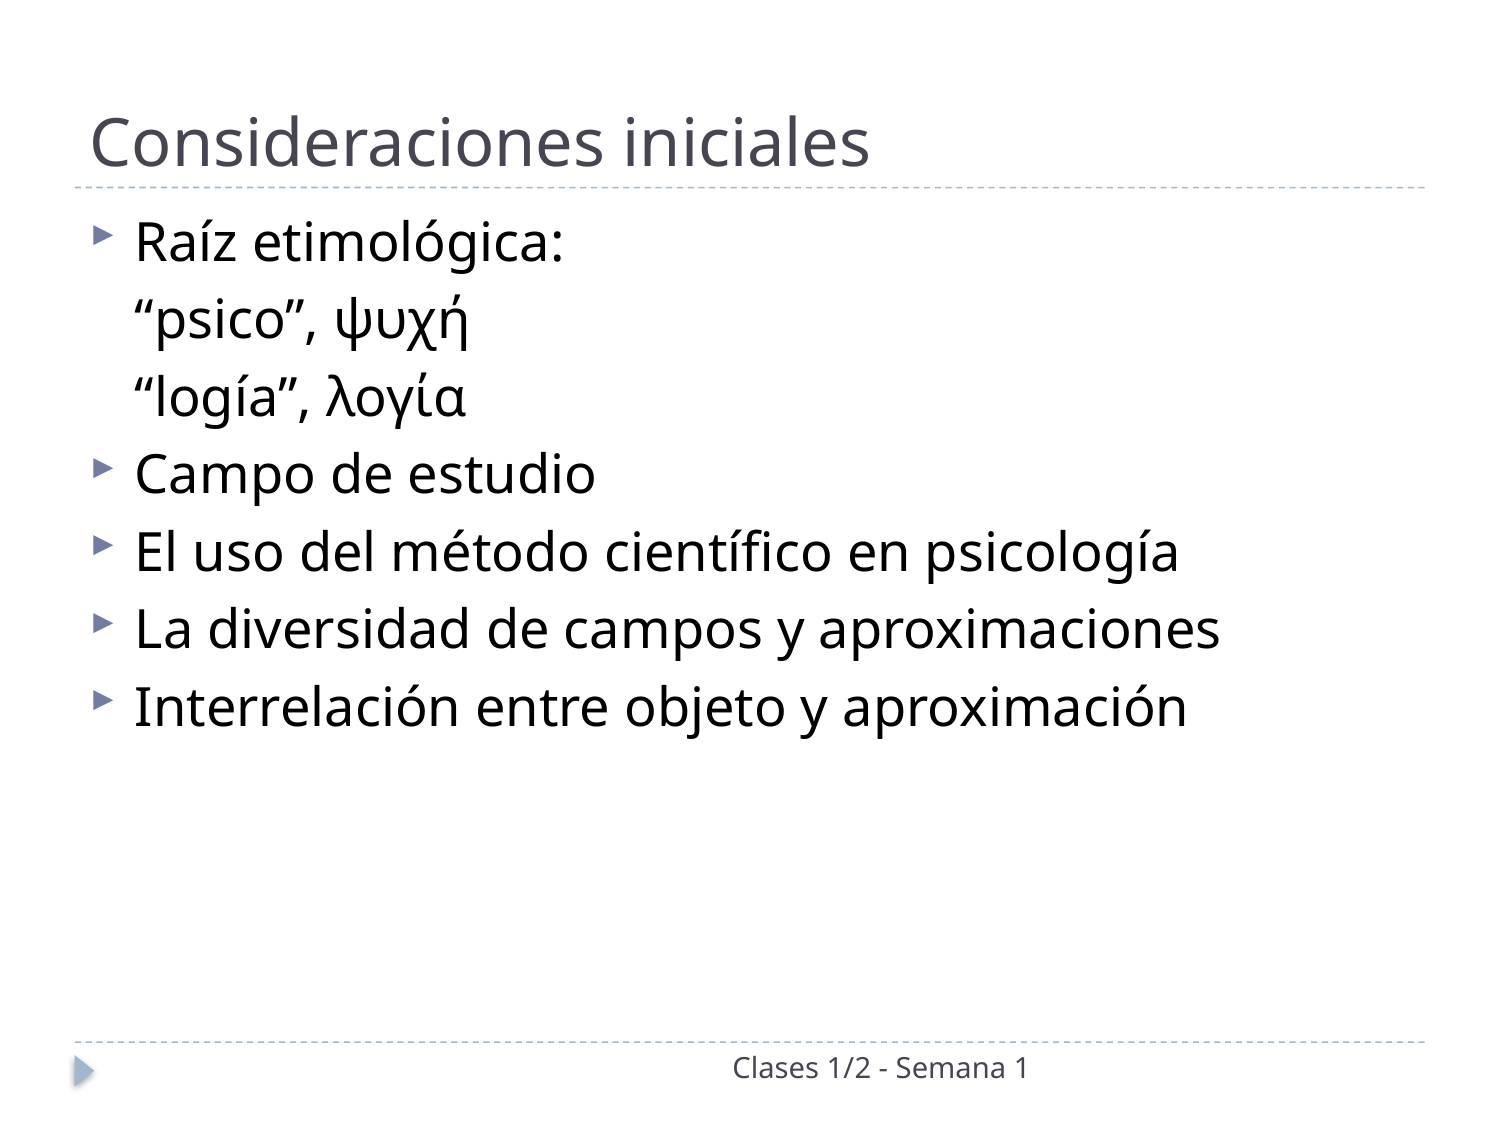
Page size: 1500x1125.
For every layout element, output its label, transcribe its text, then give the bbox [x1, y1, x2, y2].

footer Clases 1/2 - Semana 1 [475, 1042, 1046, 1103]
title Consideraciones iniciales [75, 24, 1425, 188]
list Raíz etimológica: “psico”, ψυχή “logía”, λογία Campo de estudio El uso del método científico en psicología La diversidad de campos y aproximaciones Interrelación entre objeto y aproximación [75, 200, 1425, 1010]
